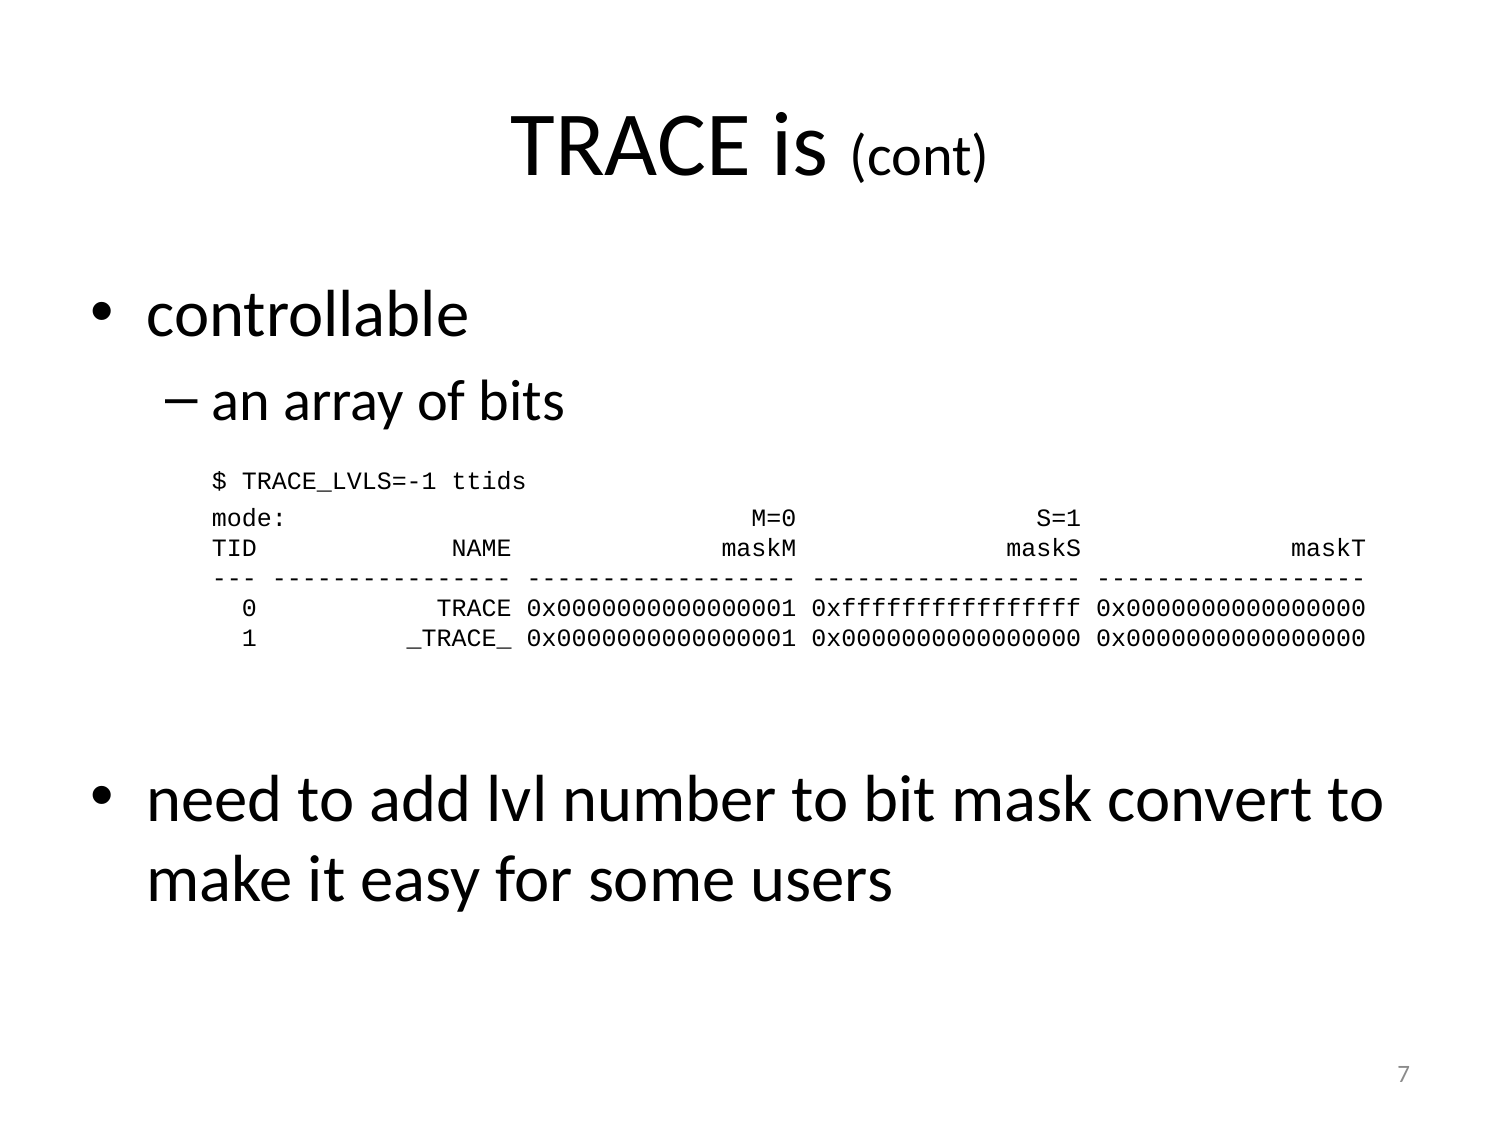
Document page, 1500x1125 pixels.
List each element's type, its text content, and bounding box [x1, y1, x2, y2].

list ﻿controllable ﻿an array of bits ﻿$ TRACE_LVLS=-1 ttids mode: M=0 S=1 TID NAME maskM maskS maskT --- ---------------- ------------------ ------------------ ------------------ 0 TRACE 0x0000000000000001 0xffffffffffffffff 0x0000000000000000 1 _TRACE_ 0x0000000000000001 0x0000000000000000 0x0000000000000000 need to add lvl number to bit mask convert to make it easy for some users [75, 262, 1425, 1005]
slide_number 7 [1074, 1042, 1425, 1103]
title TRACE is (cont) [75, 45, 1425, 233]
